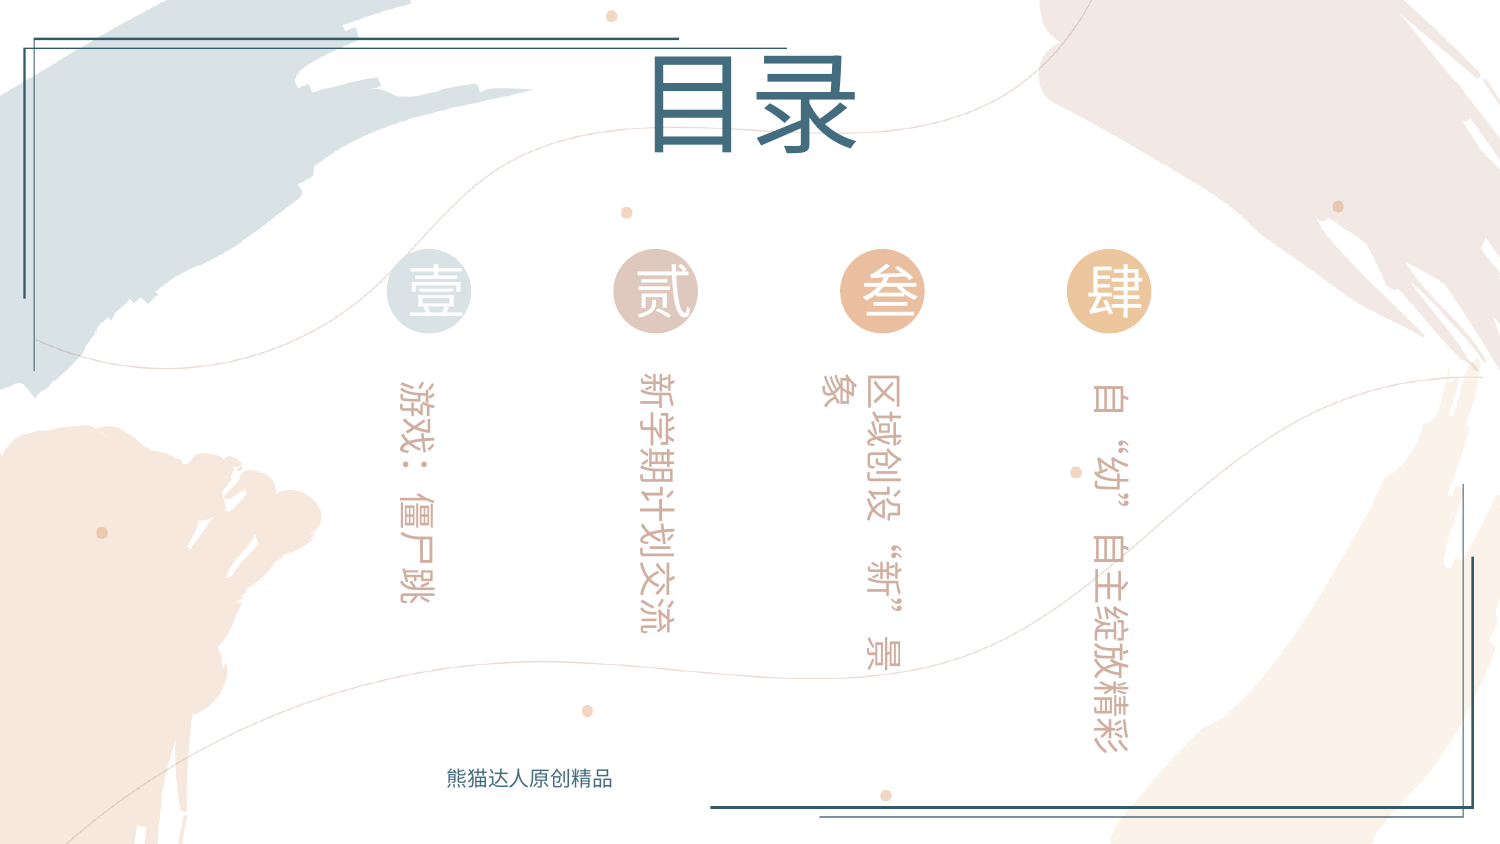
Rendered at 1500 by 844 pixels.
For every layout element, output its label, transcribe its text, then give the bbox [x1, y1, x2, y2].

text_box 游戏：僵尸跳 [373, 365, 449, 684]
text_box [466, 268, 473, 314]
text_box 叁 [846, 248, 919, 334]
text_box 自“幼”自主绽放精彩 [1066, 365, 1143, 771]
text_box 肆 [1071, 248, 1144, 334]
text_box [839, 267, 846, 315]
text_box [692, 267, 699, 315]
text_box [612, 268, 619, 315]
text_box 壹 [392, 248, 466, 334]
text_box [1065, 270, 1071, 312]
text_box [1144, 265, 1153, 317]
text_box 目录 [622, 24, 878, 175]
text_box 贰 [619, 248, 692, 334]
text_box [385, 268, 392, 314]
text_box 新学期计划交流 [613, 357, 689, 676]
text_box [919, 268, 926, 315]
picture [0, 0, 1500, 844]
text_box 区域创设“新”景象 [840, 357, 916, 715]
text_box 熊猫达人原创精品 [432, 758, 1068, 799]
